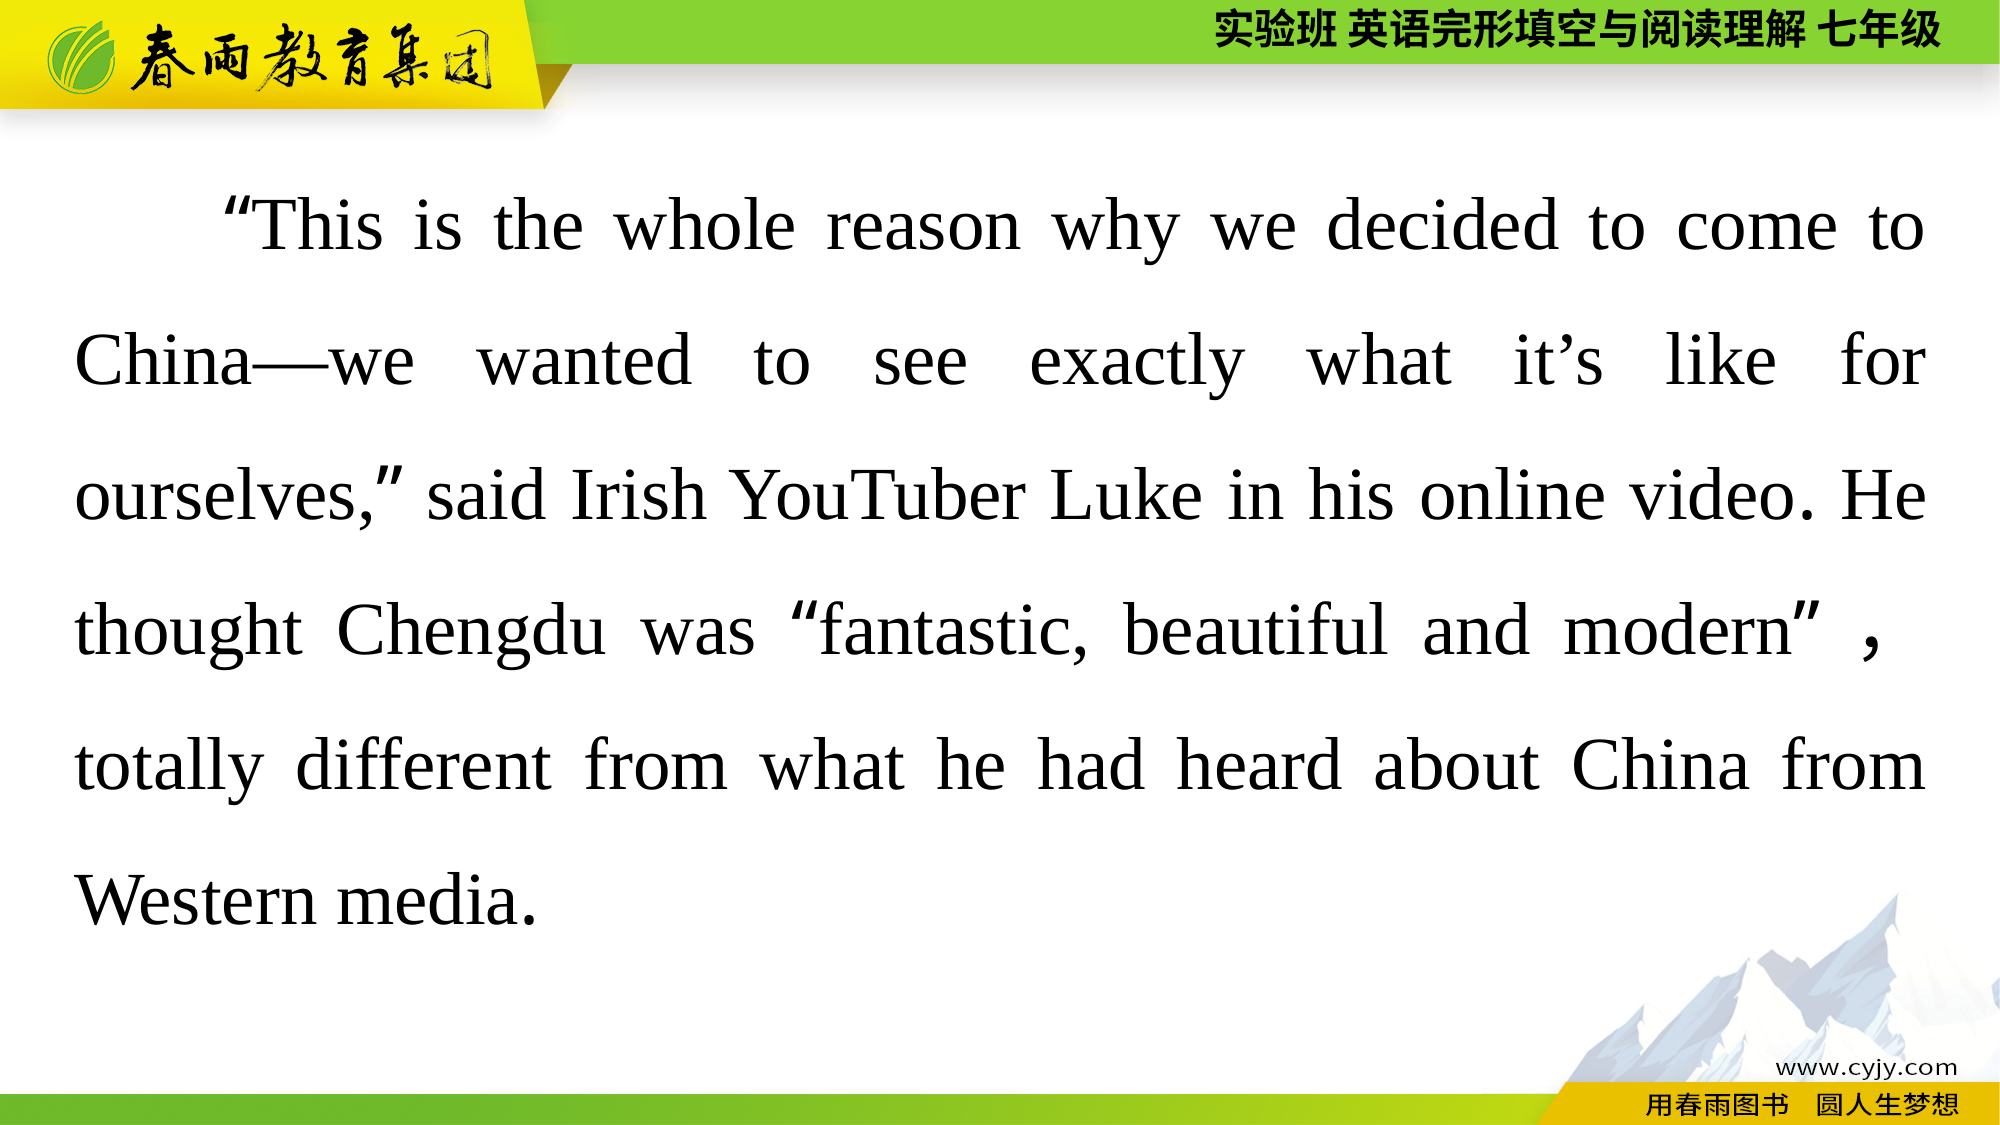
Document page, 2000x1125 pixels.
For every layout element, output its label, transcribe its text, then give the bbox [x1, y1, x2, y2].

picture [0, 0, 2000, 1125]
list “This is the whole reason why we decided to come to China—we wanted to see exactly what it’s like for ourselves,” said Irish YouTuber Luke in his online video. He thought Chengdu was “fantastic, beautiful and modern”， totally different from what he had heard about China from Western media. [59, 122, 1944, 939]
